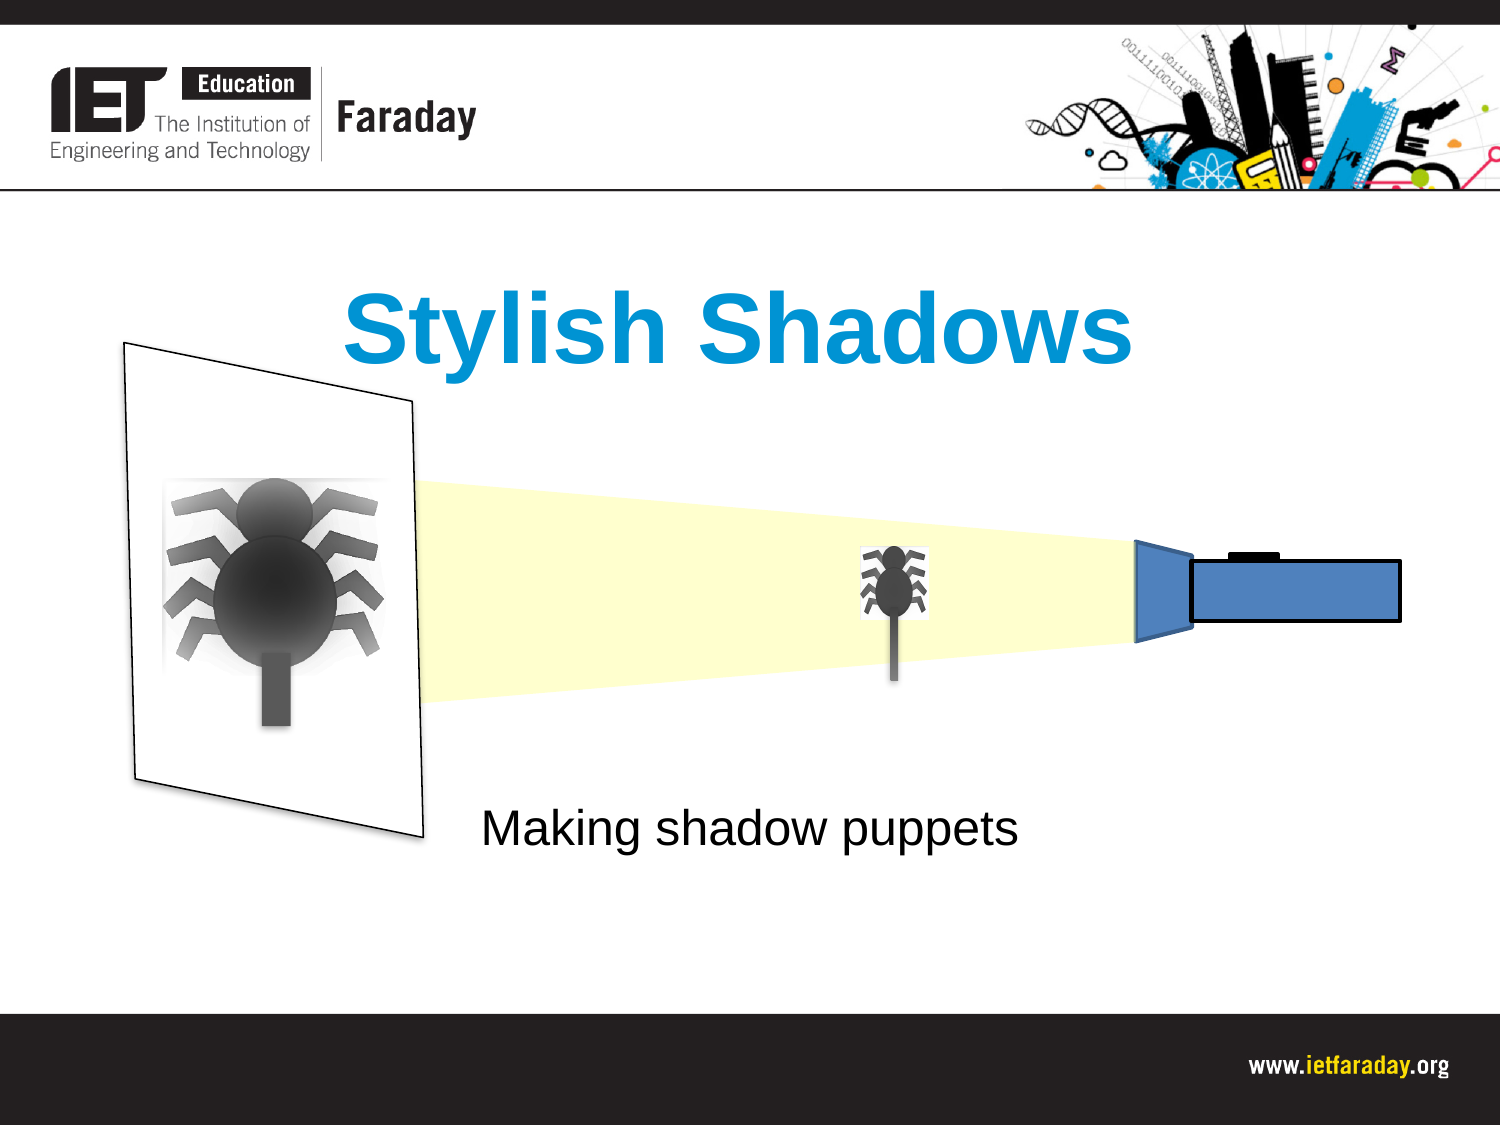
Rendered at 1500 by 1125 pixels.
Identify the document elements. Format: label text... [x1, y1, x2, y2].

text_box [77, 377, 1401, 803]
picture [0, 0, 1500, 1125]
text_box Making shadow puppets [318, 810, 1182, 863]
text_box Stylish Shadows [219, 256, 1259, 375]
